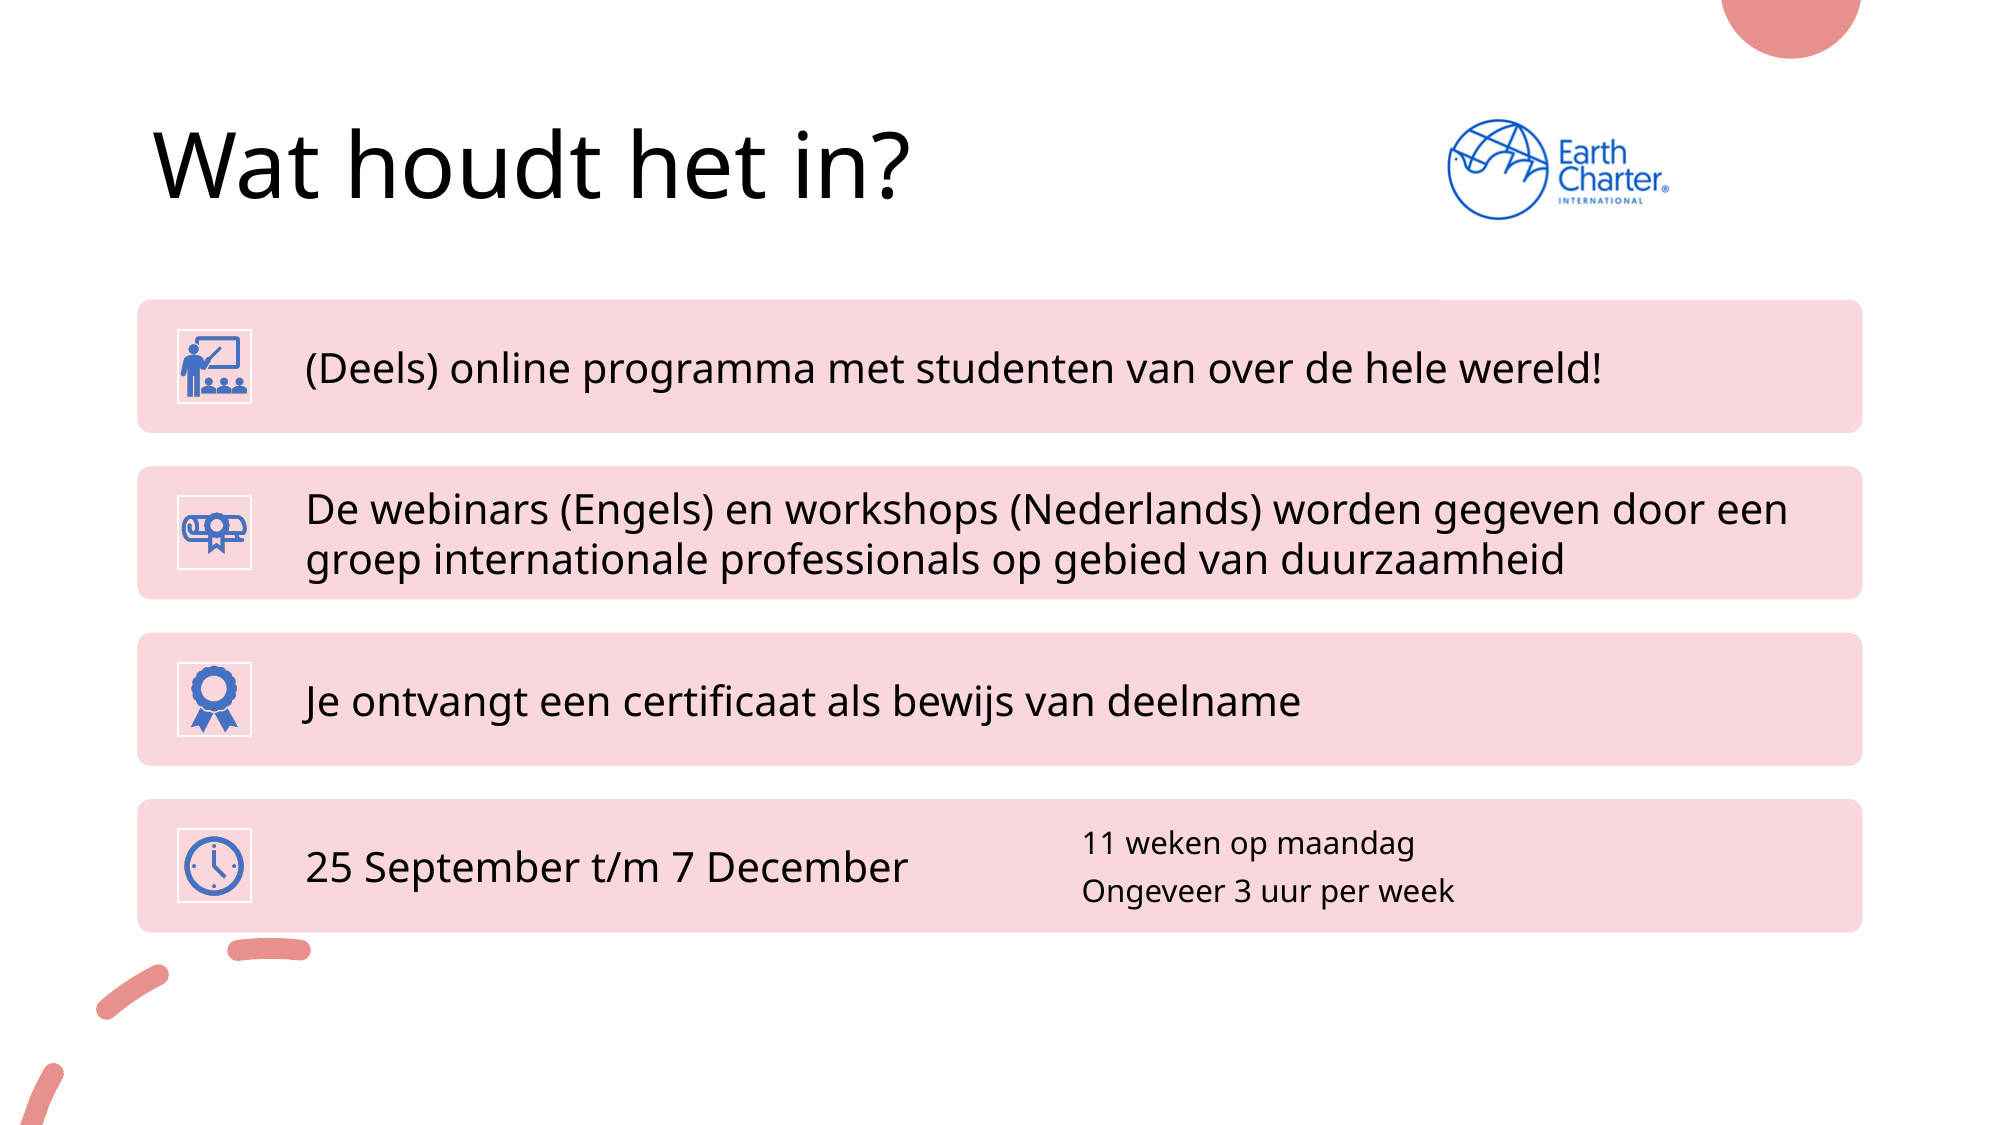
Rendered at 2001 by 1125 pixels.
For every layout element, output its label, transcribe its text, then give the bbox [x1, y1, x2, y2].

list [137, 299, 1863, 933]
title Wat houdt het in? [137, 59, 1863, 278]
picture [1439, 111, 1673, 227]
